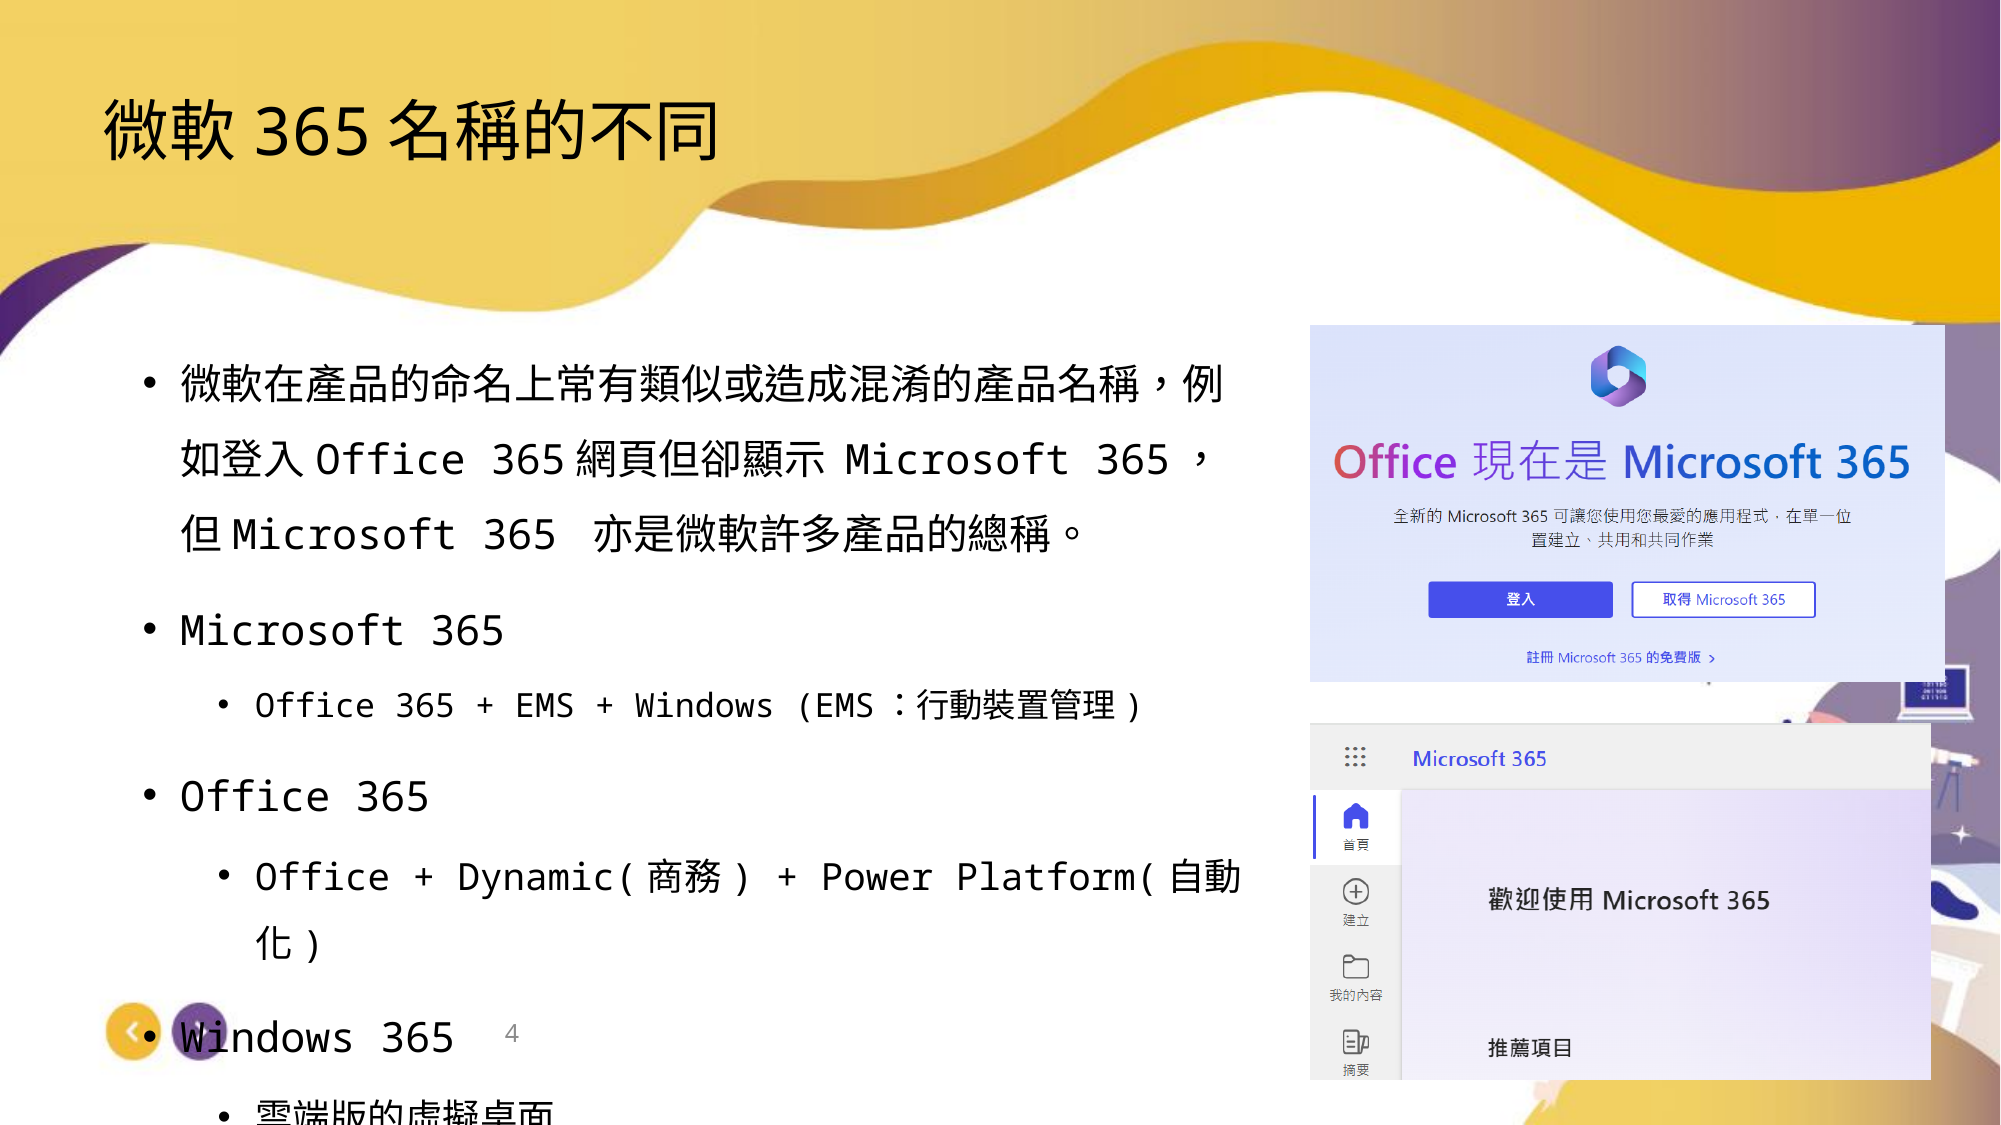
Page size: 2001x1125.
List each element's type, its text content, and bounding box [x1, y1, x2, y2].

picture [0, 0, 2001, 1125]
list 微軟365名稱的不同 [87, 90, 761, 170]
list 微軟在產品的命名上常有類似或造成混淆的產品名稱，例如登入Office 365網頁但卻顯示 Microsoft 365， 但Microsoft 365 亦是微軟許多產品的總稱。 Microsoft 365 Office 365 + EMS + Windows (EMS：行動裝置管理) Office 365 Office + Dynamic(商務) + Power Platform(自動化) Windows 365 雲端版的虛擬桌面 [128, 325, 1272, 1080]
